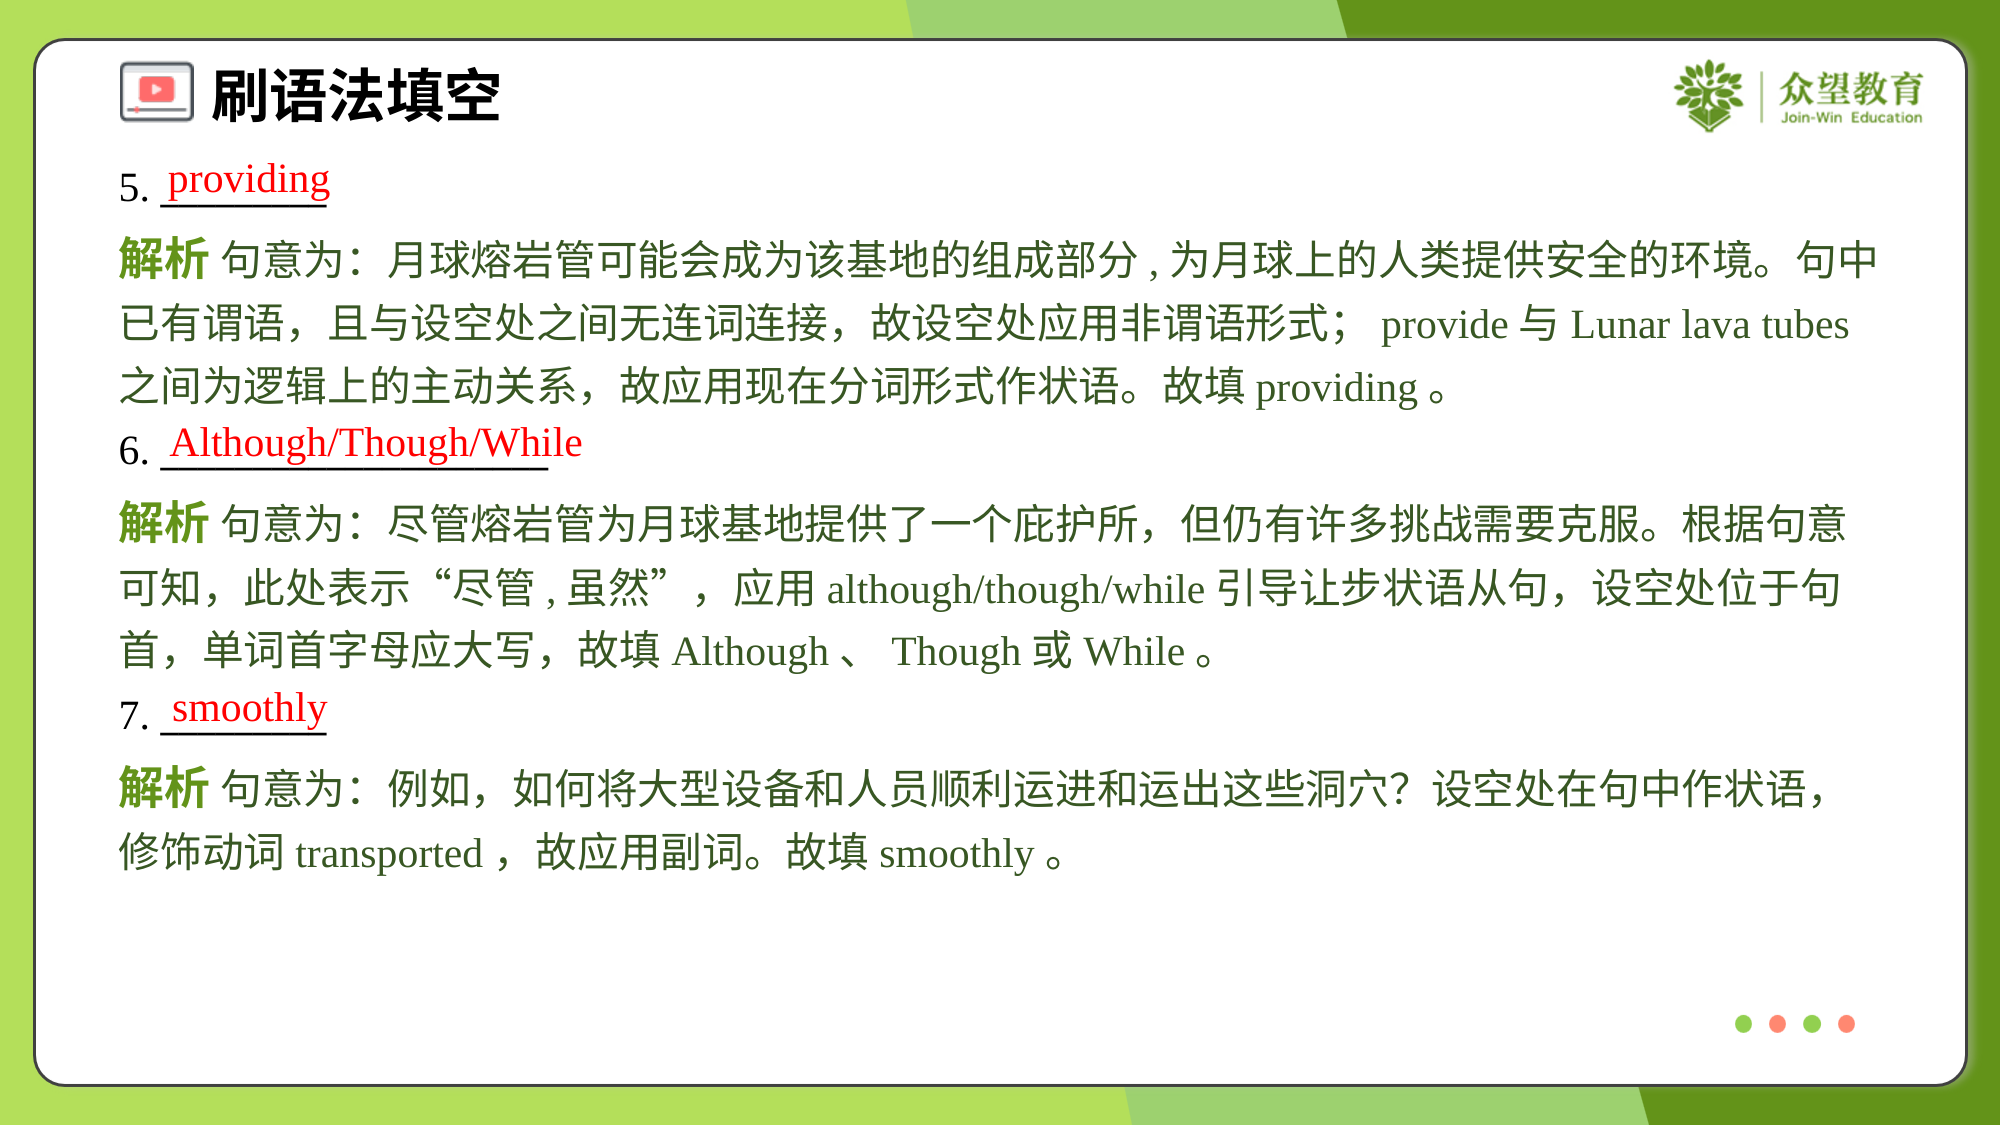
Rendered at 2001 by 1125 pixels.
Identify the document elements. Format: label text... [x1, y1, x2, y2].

text_box 解析 句意为：例如，如何将大型设备和人员顺利运进和运出这些洞穴？设空处在句中作状语，修饰动词transported，故应用副词。故填smoothly。 [118, 744, 1883, 872]
text_box 解析 句意为：尽管熔岩管为月球基地提供了一个庇护所，但仍有许多挑战需要克服。根据句意可知，此处表示“尽管,虽然”，应用although/though/while引导让步状语从句，设空处位于句首，单词首字母应大写，故填Although、Though或While。 [118, 480, 1883, 670]
text_box Although/Though/While [165, 402, 587, 460]
picture [0, 0, 2000, 1125]
text_box 6. _____________________ [118, 410, 1883, 468]
text_box 5. _________ [118, 146, 1883, 204]
text_box providing [163, 138, 335, 197]
text_box 7. _________ [118, 675, 1883, 733]
text_box smoothly [167, 667, 332, 725]
text_box 解析 句意为：月球熔岩管可能会成为该基地的组成部分,为月球上的人类提供安全的环境。句中已有谓语，且与设空处之间无连词连接，故设空处应用非谓语形式；provide与Lunar lava tubes之间为逻辑上的主动关系，故应用现在分词形式作状语。故填providing。 [118, 215, 1883, 405]
